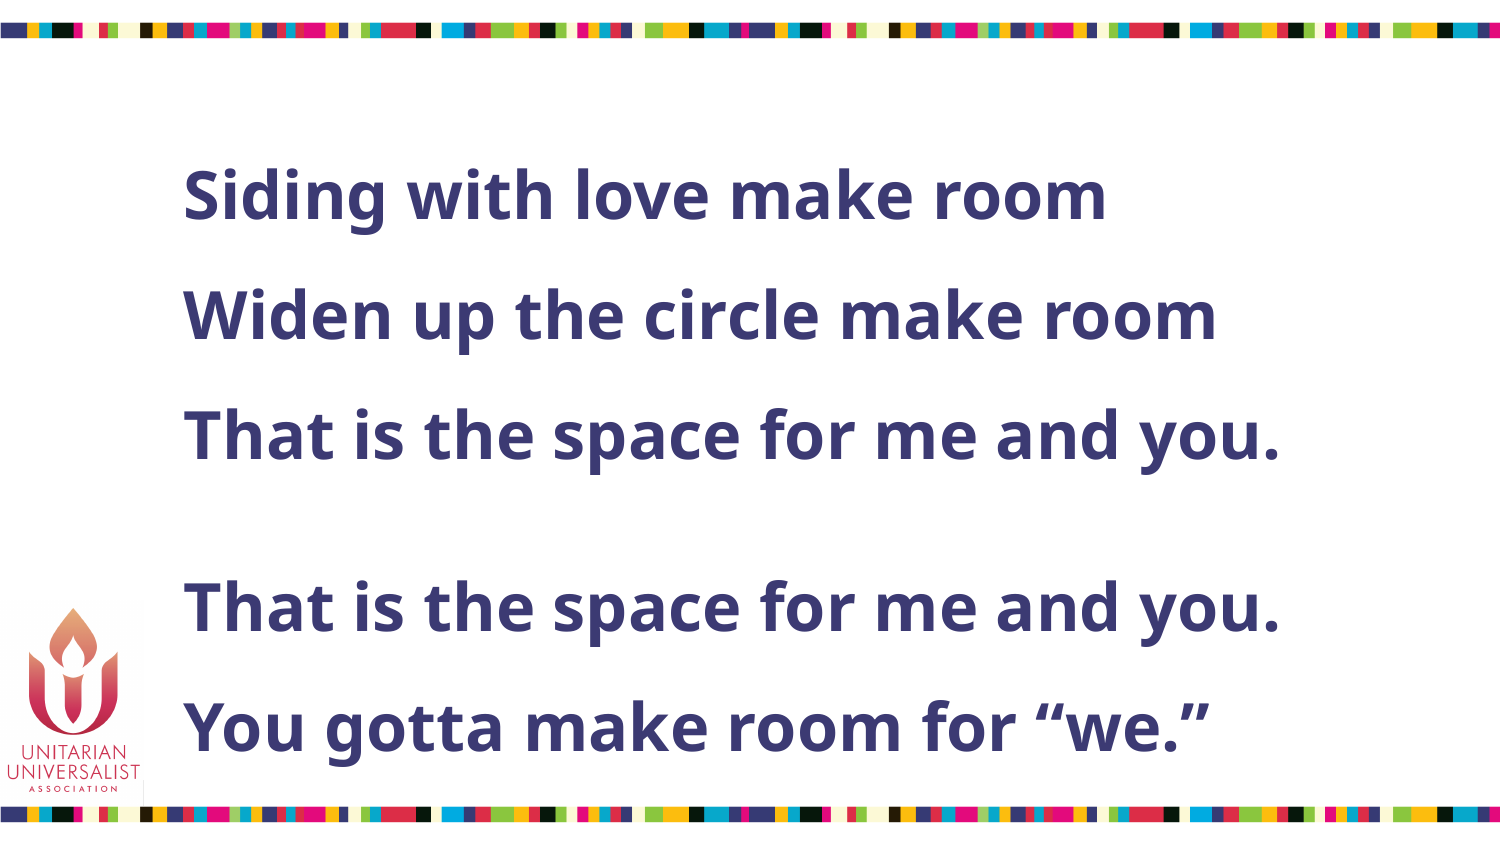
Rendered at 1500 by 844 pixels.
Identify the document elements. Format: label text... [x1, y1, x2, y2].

picture [0, 600, 1500, 824]
picture [0, 22, 1500, 40]
text_box Siding with love make room Widen up the circle make room That is the space for me and you. That is the space for me and you. You gotta make room for “we.” [168, 97, 1463, 780]
